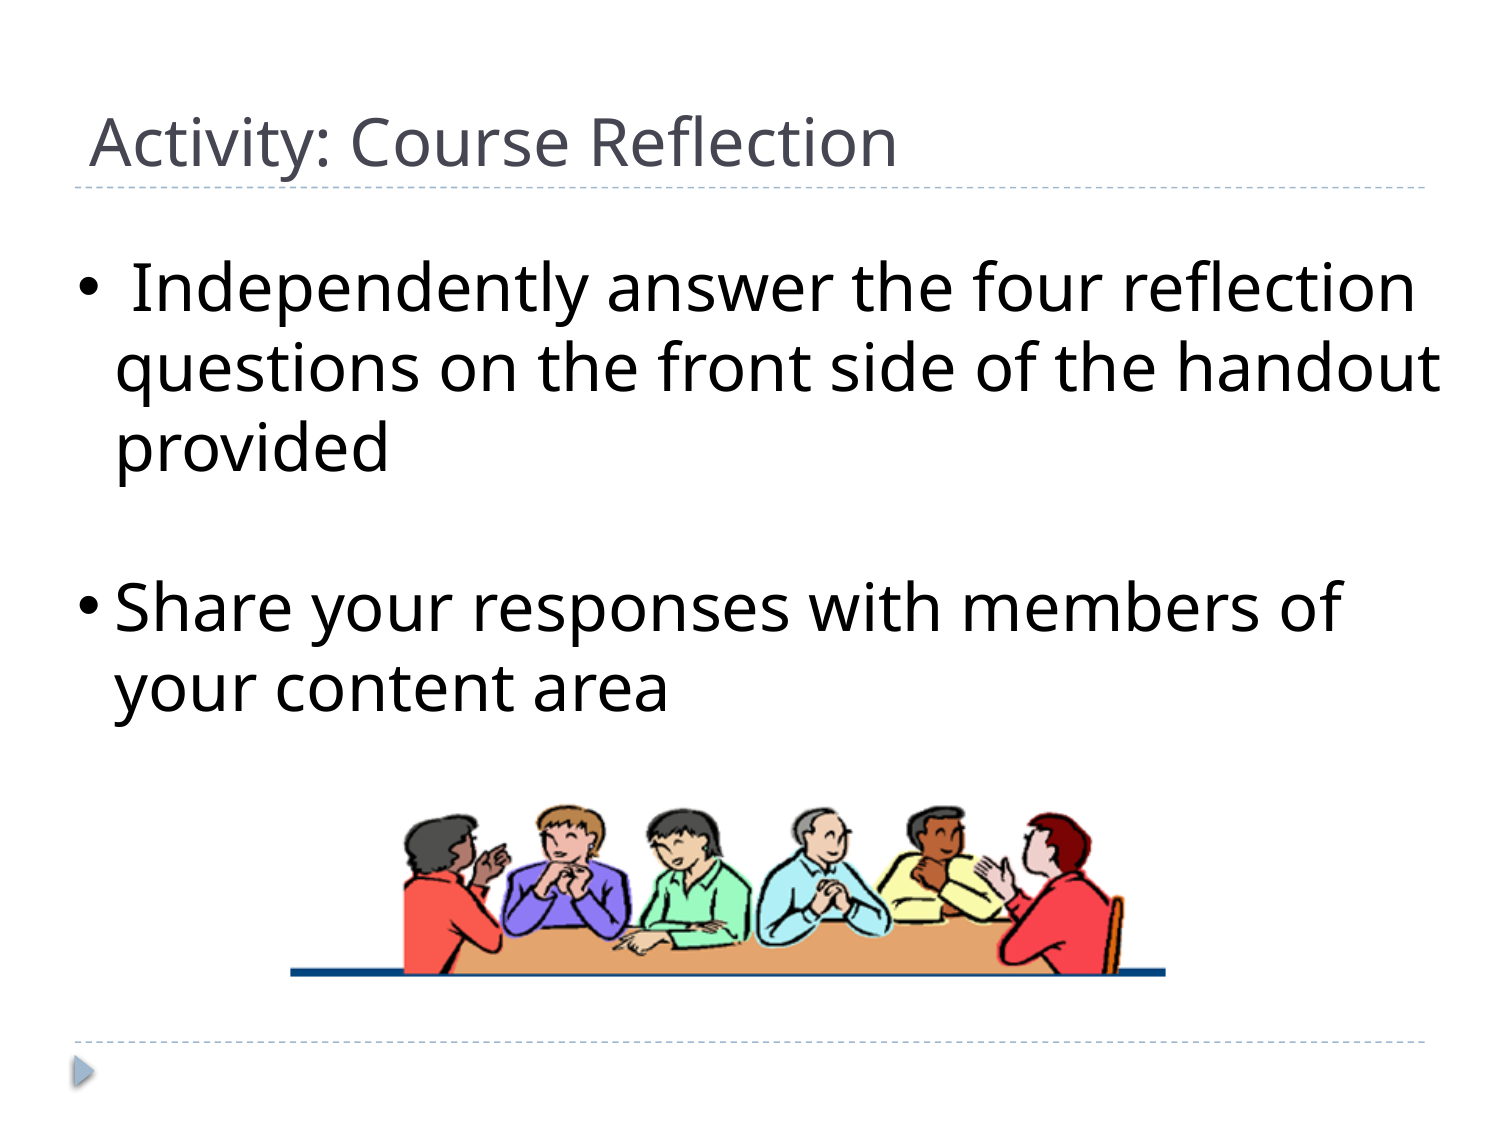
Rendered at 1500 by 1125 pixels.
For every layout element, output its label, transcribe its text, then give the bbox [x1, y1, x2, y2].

title Activity: Course Reflection [75, 37, 1425, 188]
text_box Independently answer the four reflection questions on the front side of the handout provided Share your responses with members of your content area [62, 237, 1500, 732]
picture [274, 787, 1180, 1002]
